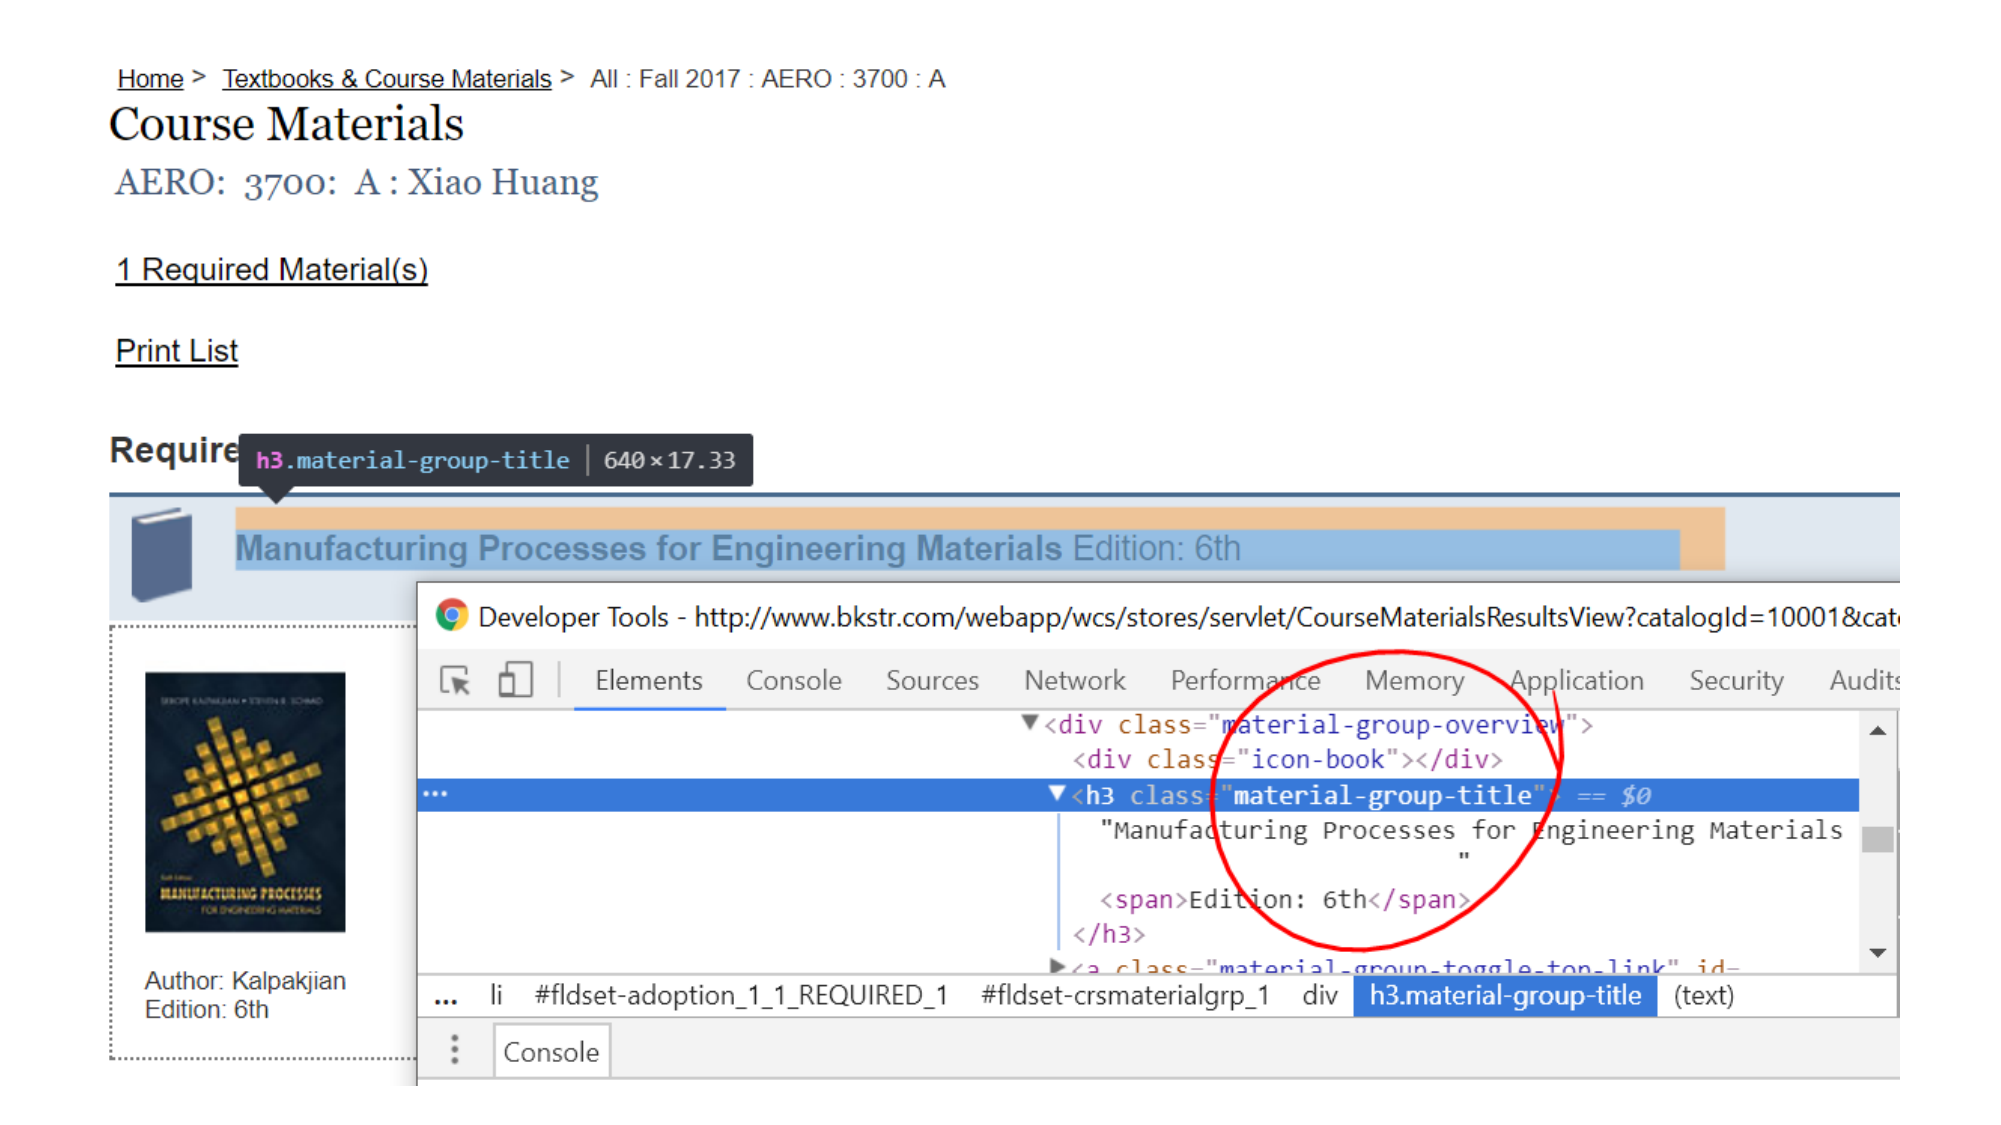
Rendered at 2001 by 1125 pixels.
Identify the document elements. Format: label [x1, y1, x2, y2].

picture [108, 44, 1900, 1086]
